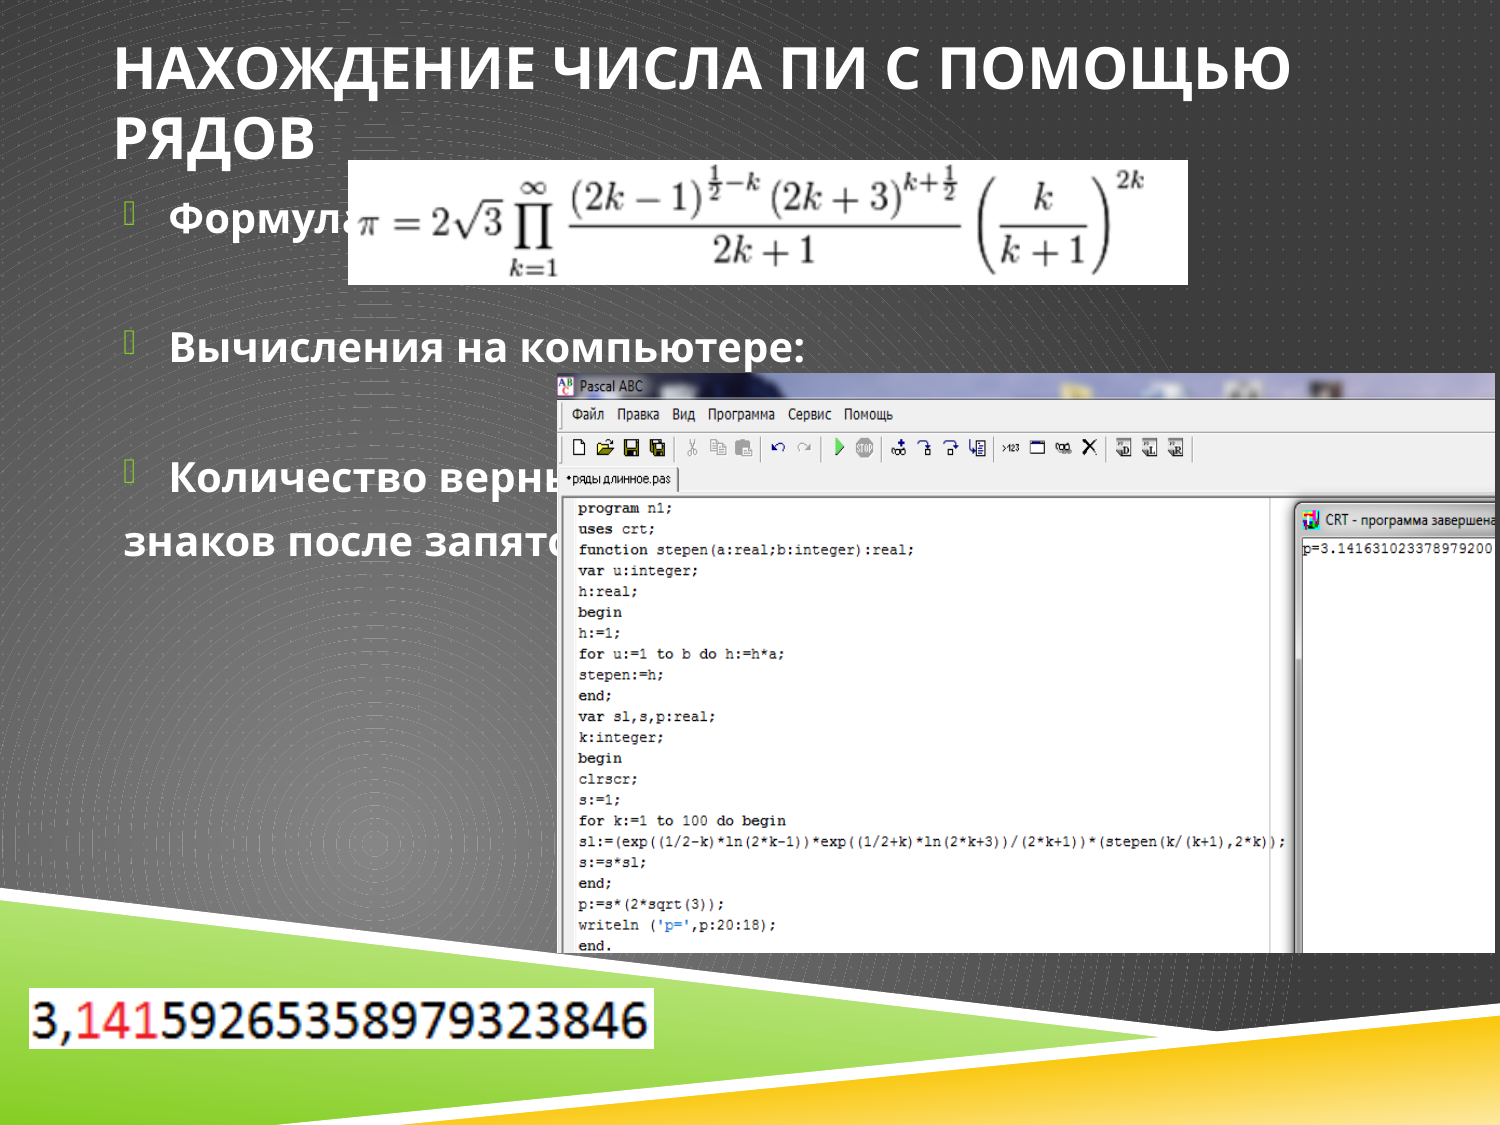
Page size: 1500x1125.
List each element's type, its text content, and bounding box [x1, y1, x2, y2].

title Нахождение числа Пи с помощью рядов [112, 7, 1388, 184]
list Формула: Вычисления на компьютере: Количество верных знаков после запятой: 3 [112, 184, 1388, 887]
picture [348, 160, 1188, 285]
picture [29, 988, 655, 1049]
picture [557, 373, 1495, 953]
